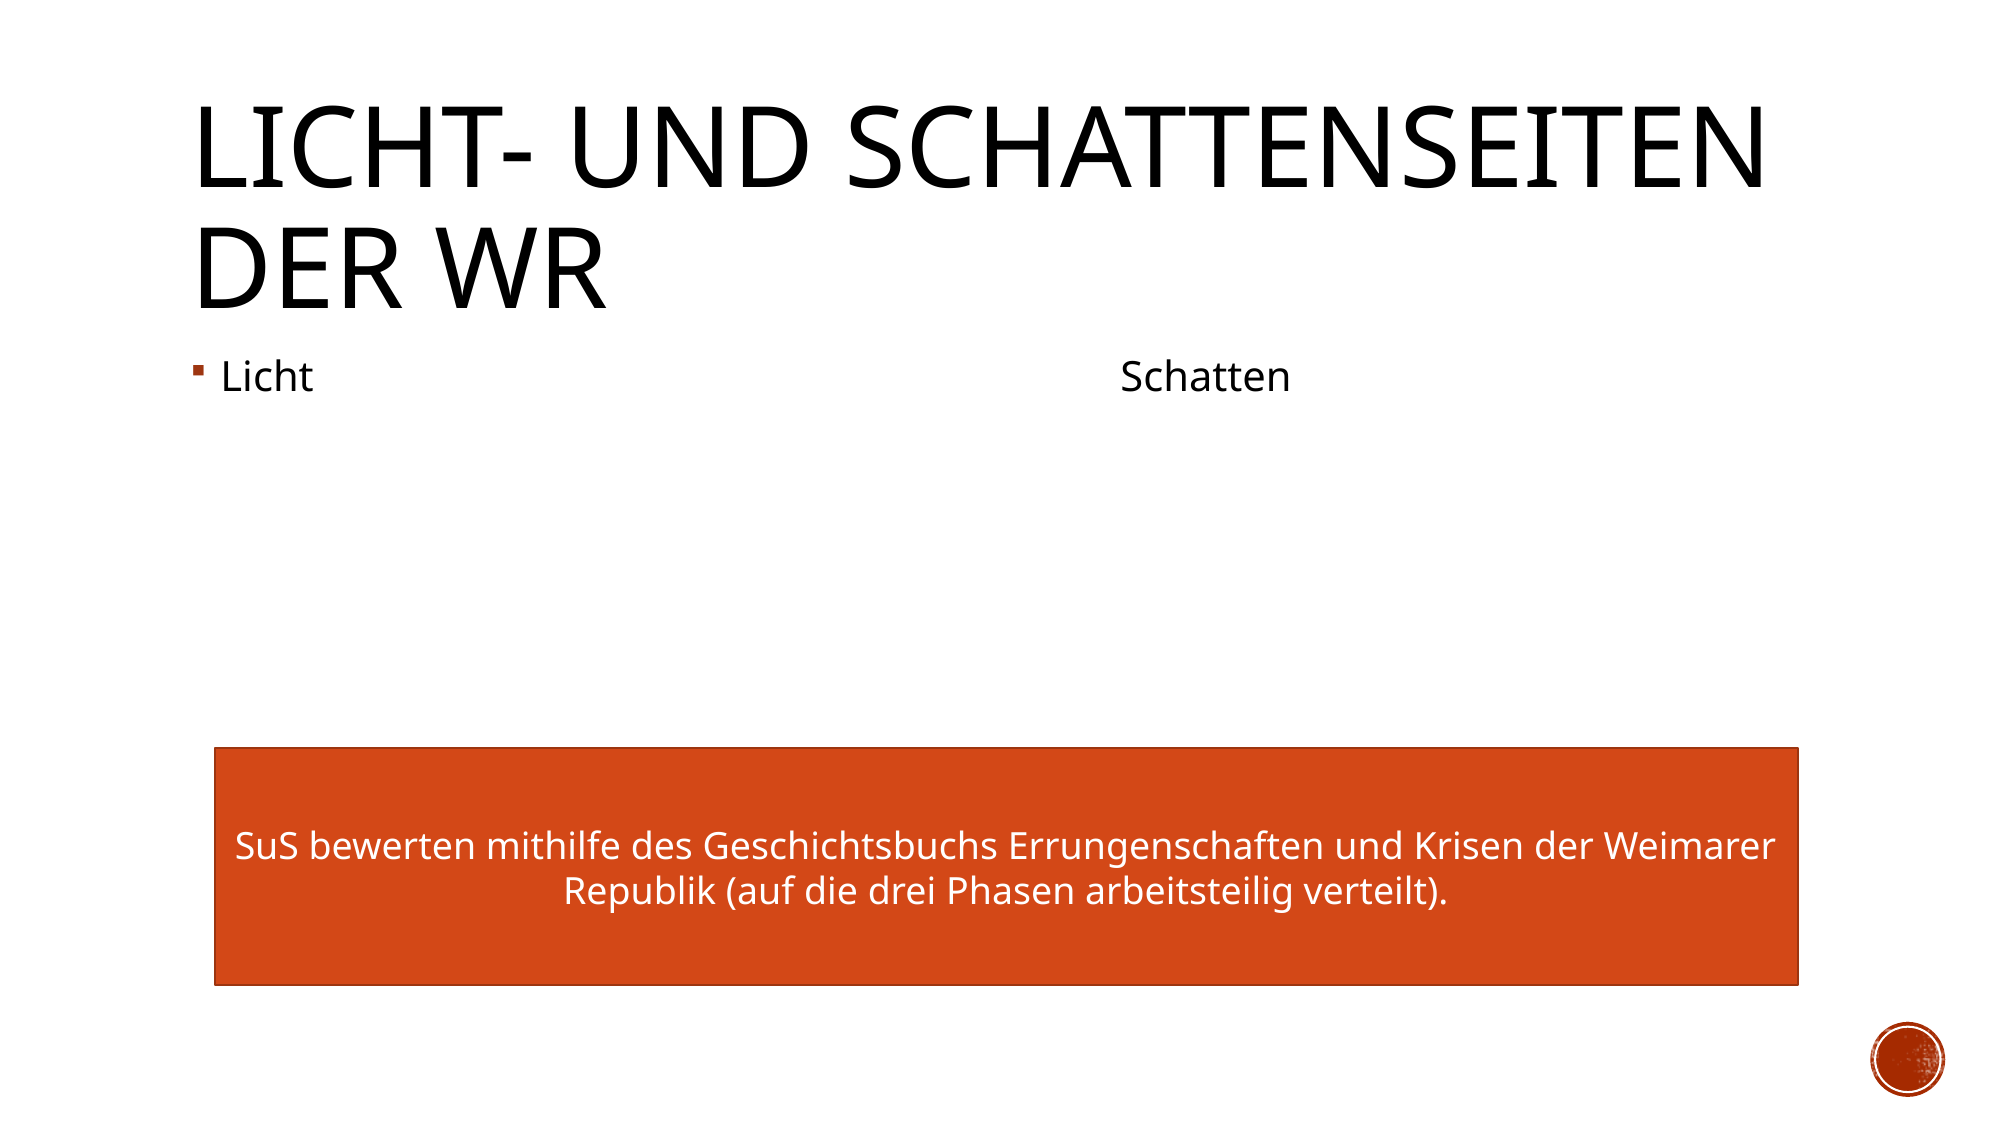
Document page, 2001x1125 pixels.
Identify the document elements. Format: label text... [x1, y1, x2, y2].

list Licht Schatten [175, 348, 1826, 1013]
title Licht- und Schattenseiten der WR [175, 79, 1826, 344]
text_box SuS bewerten mithilfe des Geschichtsbuchs Errungenschaften und Krisen der Weimarer Republik (auf die drei Phasen arbeitsteilig verteilt). [214, 747, 1799, 986]
